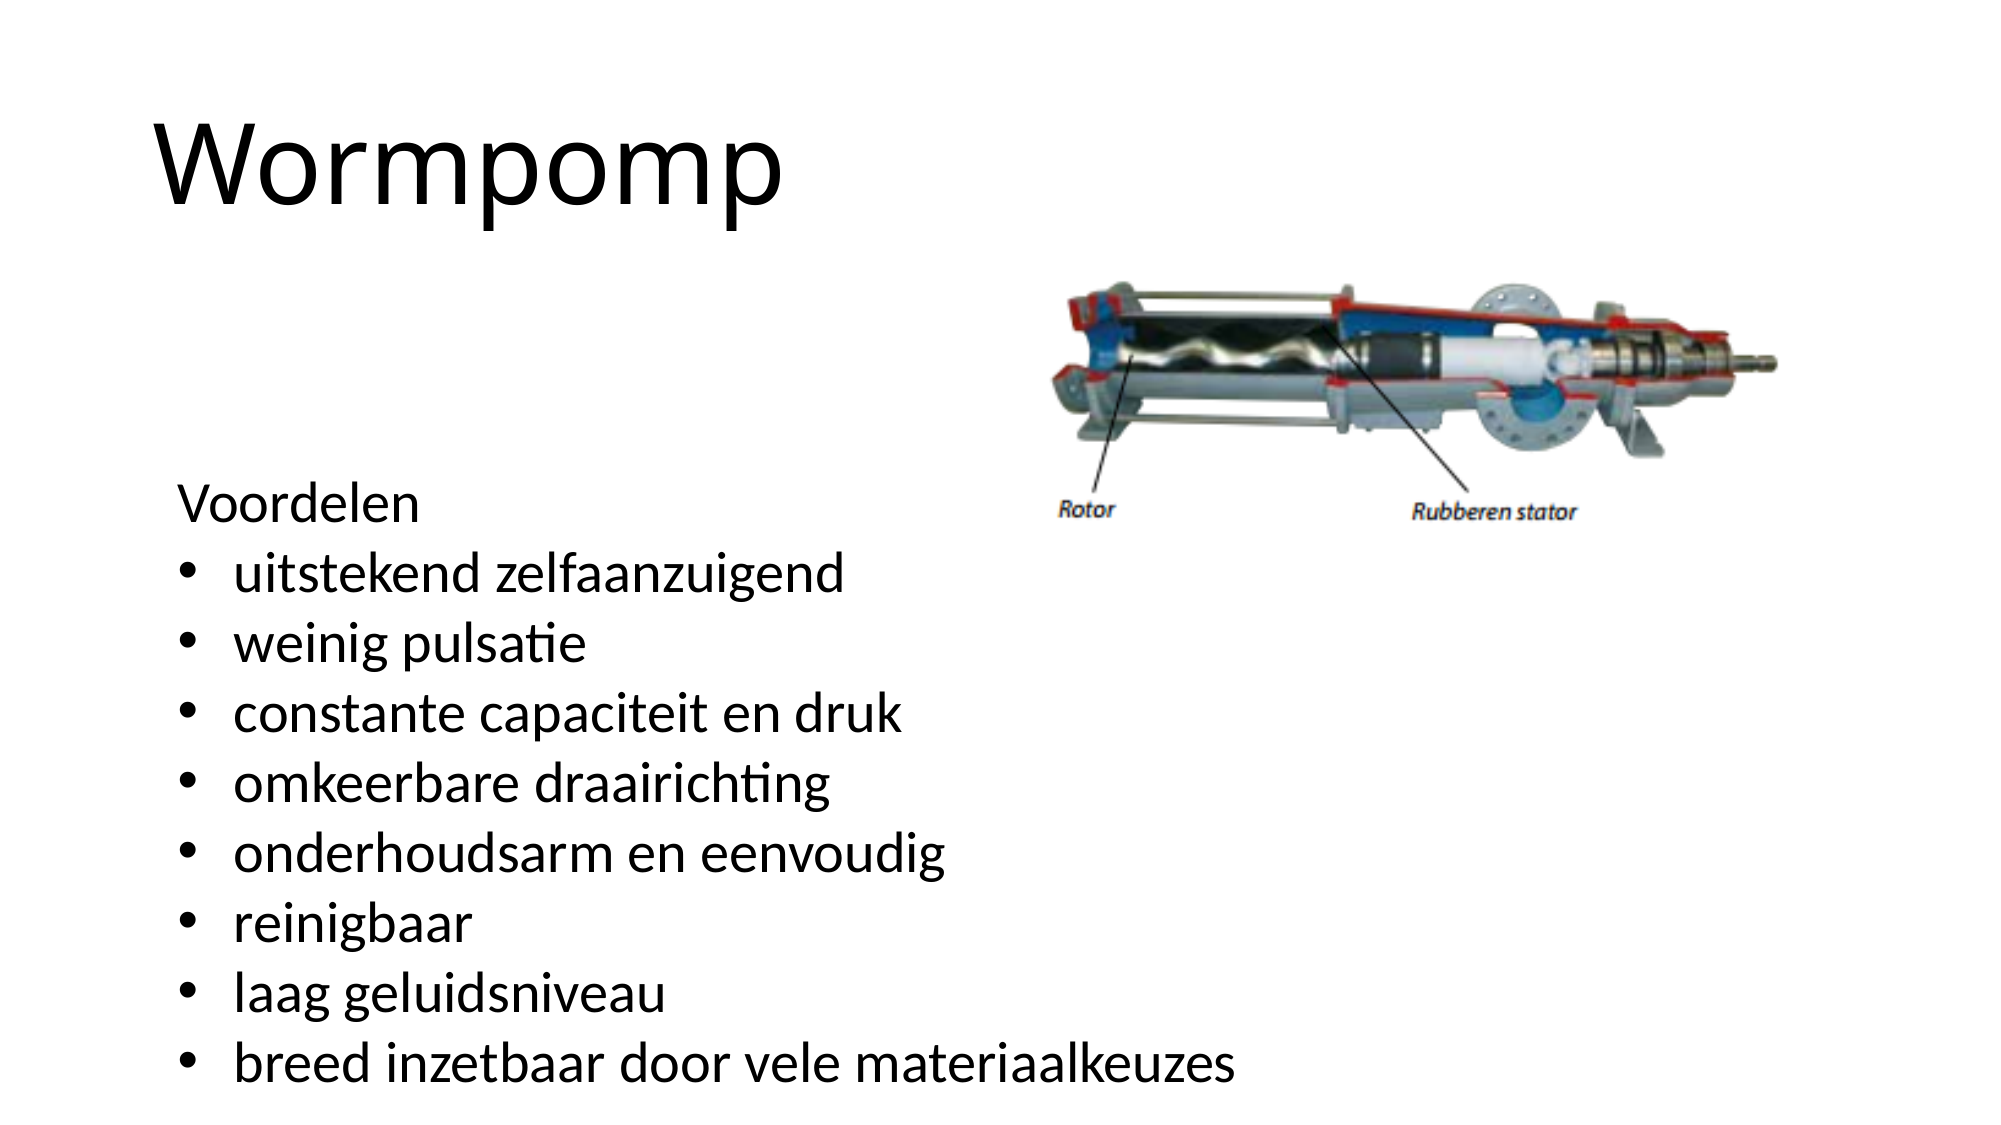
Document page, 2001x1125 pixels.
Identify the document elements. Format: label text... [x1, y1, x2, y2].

title Wormpomp [137, 59, 1863, 278]
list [1024, 243, 1815, 582]
text_box Voordelen uitstekend zelfaanzuigend weinig pulsatie constante capaciteit en druk omkeerbare draairichting onderhoudsarm en eenvoudig reinigbaar laag geluidsniveau breed inzetbaar door vele materiaalkeuzes [162, 456, 1296, 1102]
